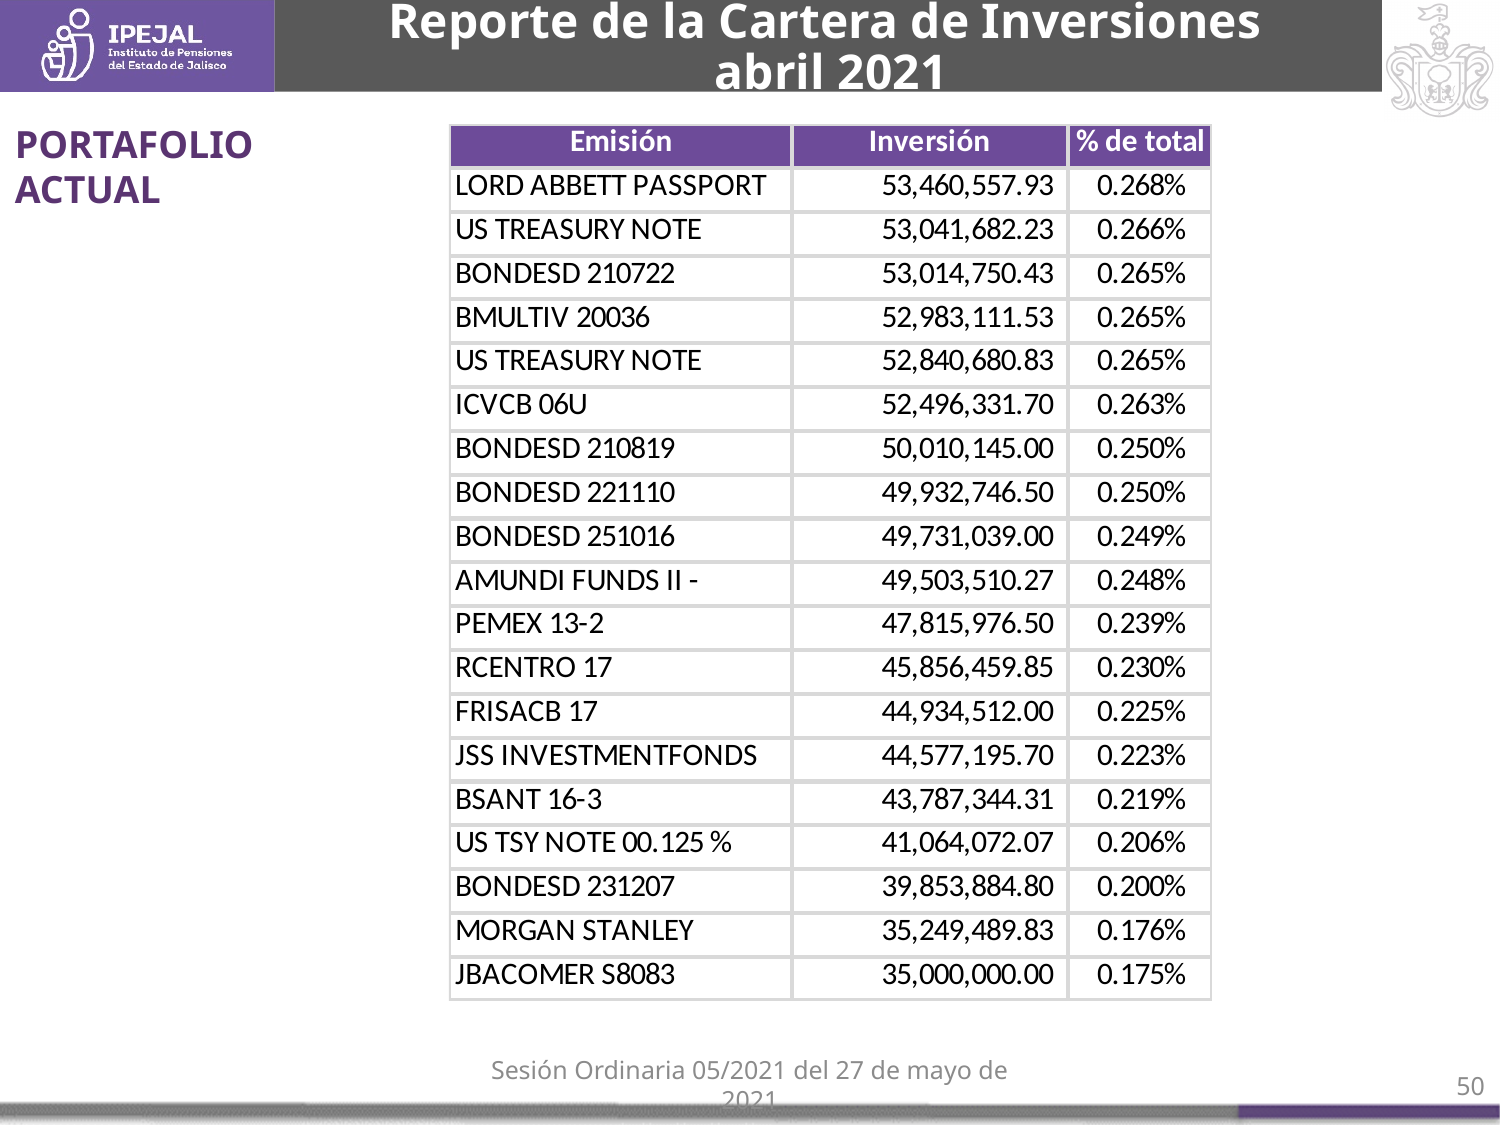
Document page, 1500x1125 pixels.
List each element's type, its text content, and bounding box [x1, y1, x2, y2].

text_box Reporte de la Cartera de Inversiones abril 2021 [278, 0, 1385, 70]
picture [0, 0, 275, 92]
slide_number 50 [1149, 1057, 1500, 1117]
text_box PORTAFOLIO ACTUAL [0, 113, 300, 219]
picture [0, 1096, 1500, 1125]
picture [448, 123, 1215, 1003]
footer Sesión Ordinaria 05/2021 del 27 de mayo de 2021 [468, 1054, 1032, 1115]
